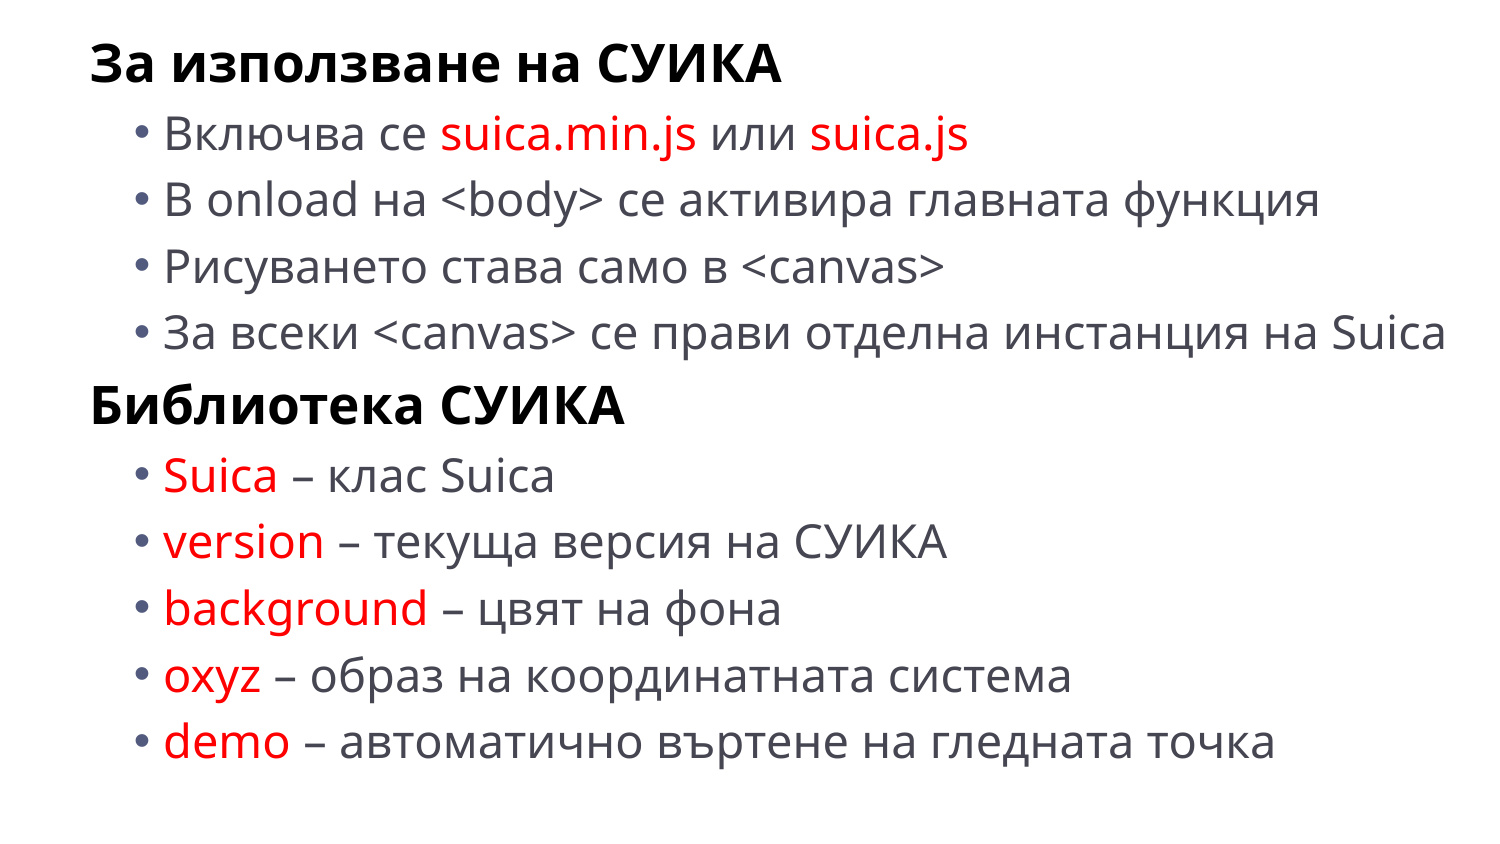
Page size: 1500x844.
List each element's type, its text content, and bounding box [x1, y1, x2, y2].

list За използване на СУИКА Включва се suica.min.js или suica.js В onload на <body> се активира главната функция Рисуването става само в <canvas> За всеки <canvas> се прави отделна инстанция на Suica Библиотека СУИКА Suica – клас Suica version – текуща версия на СУИКА background – цвят на фона oxyz – образ на координатната система demo – автоматично въртене на гледната точка [75, 21, 1475, 835]
